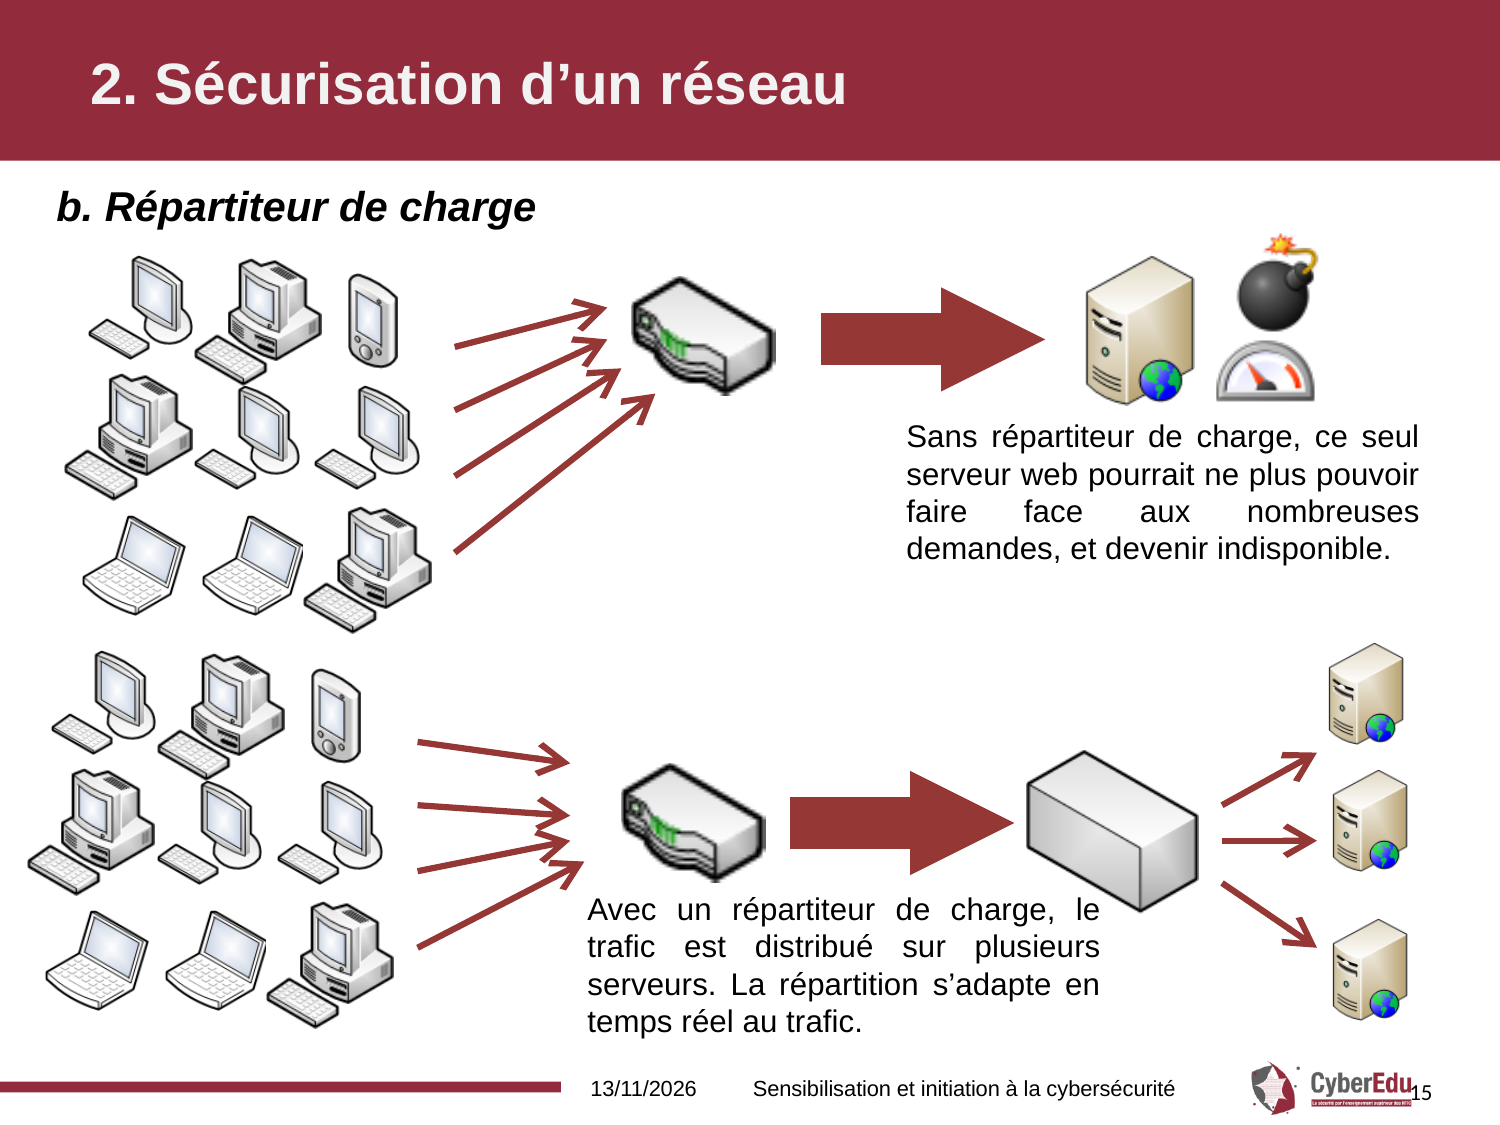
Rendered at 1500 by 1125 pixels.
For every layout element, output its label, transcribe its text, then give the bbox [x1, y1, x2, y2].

picture [621, 763, 766, 884]
text_box Sans répartiteur de charge, ce seul serveur web pourrait ne plus pouvoir faire face aux nombreuses demandes, et devenir indisponible. [1334, 408, 1436, 574]
text_box Avec un répartiteur de charge, le trafic est distribué sur plusieurs serveurs. La répartition s’adapte en temps réel au trafic. [572, 881, 1117, 1046]
footer Sensibilisation et initiation à la cybersécurité [738, 1057, 1236, 1118]
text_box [27, 650, 585, 1029]
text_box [789, 641, 1408, 1021]
title 2. Sécurisation d’un réseau [75, 1, 1425, 161]
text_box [64, 231, 1329, 634]
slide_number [561, 1057, 727, 1118]
text_box b. Répartiteur de charge [41, 172, 1471, 268]
picture [1246, 1060, 1412, 1115]
